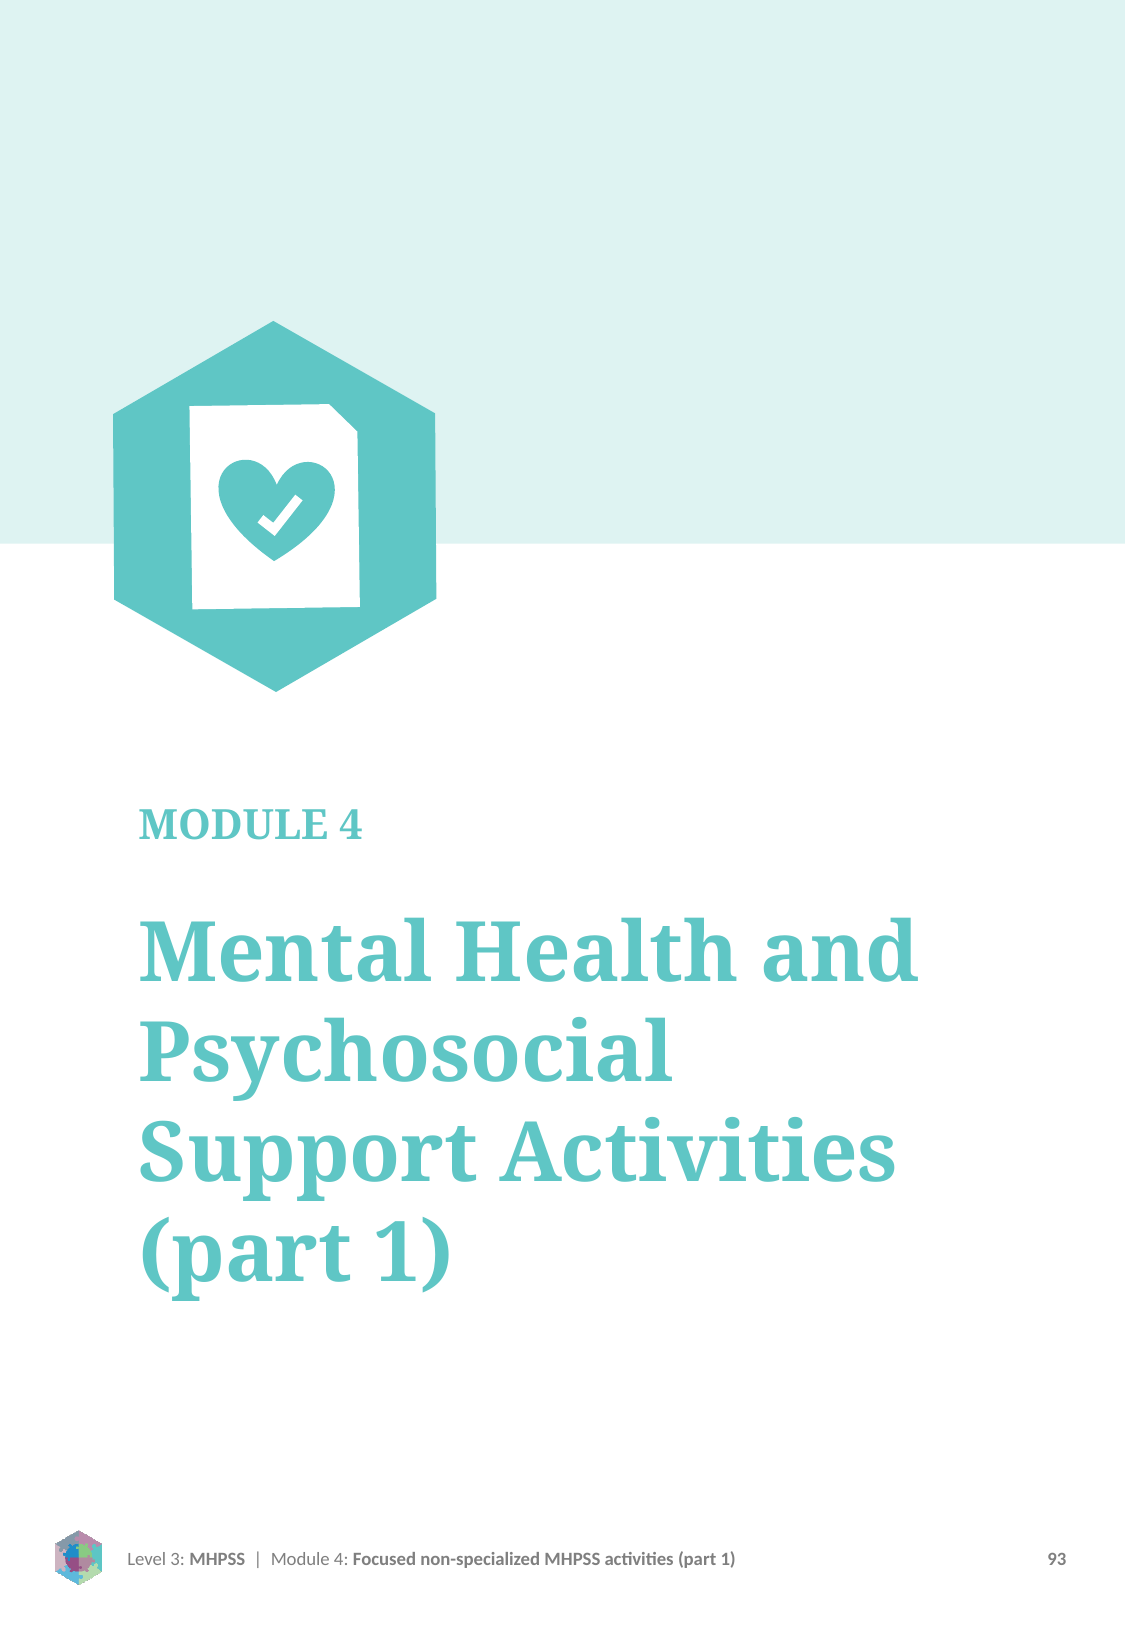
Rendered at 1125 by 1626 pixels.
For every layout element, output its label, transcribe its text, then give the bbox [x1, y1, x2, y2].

picture [55, 1530, 102, 1585]
text_box [113, 320, 437, 693]
text_box MODULE 4 Mental Health and Psychosocial Support Activities (part 1) [123, 790, 954, 1306]
text_box [0, 0, 1125, 544]
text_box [189, 403, 361, 610]
